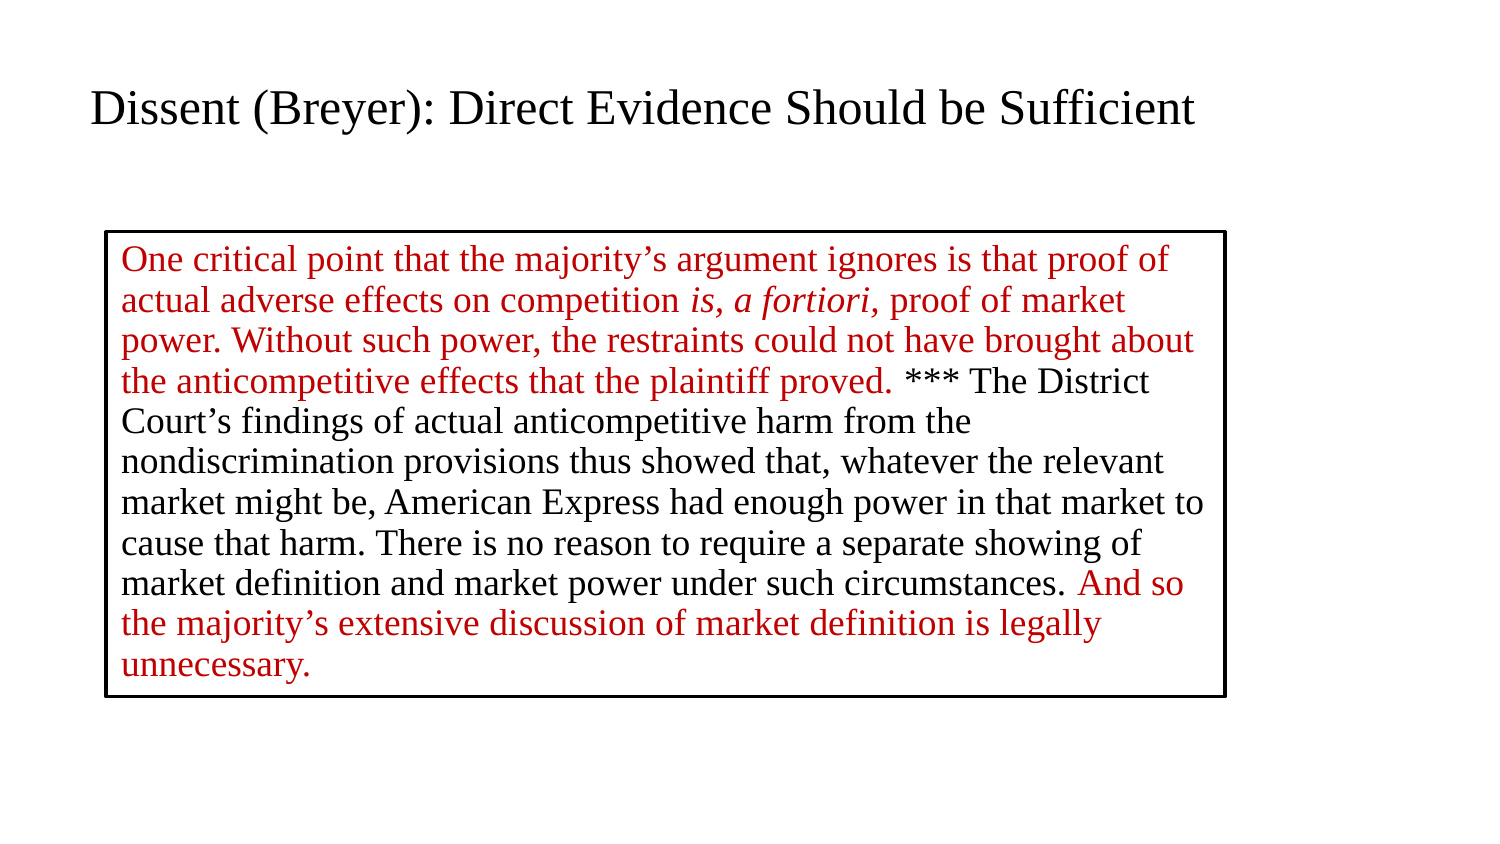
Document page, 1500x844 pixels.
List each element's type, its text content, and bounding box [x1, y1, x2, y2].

list One critical point that the majority’s argument ignores is that proof of actual adverse effects on competition is, a fortiori, proof of market power. Without such power, the restraints could not have brought about the anticompetitive effects that the plaintiff proved. *** The District Court’s findings of actual anticompetitive harm from the nondiscrimination provisions thus showed that, whatever the relevant market might be, American Express had enough power in that market to cause that harm. There is no reason to require a separate showing of market definition and market power under such circumstances. And so the majority’s extensive discussion of market definition is legally unnecessary. [106, 231, 1225, 697]
title Dissent (Breyer): Direct Evidence Should be Sufficient [75, 33, 1425, 175]
